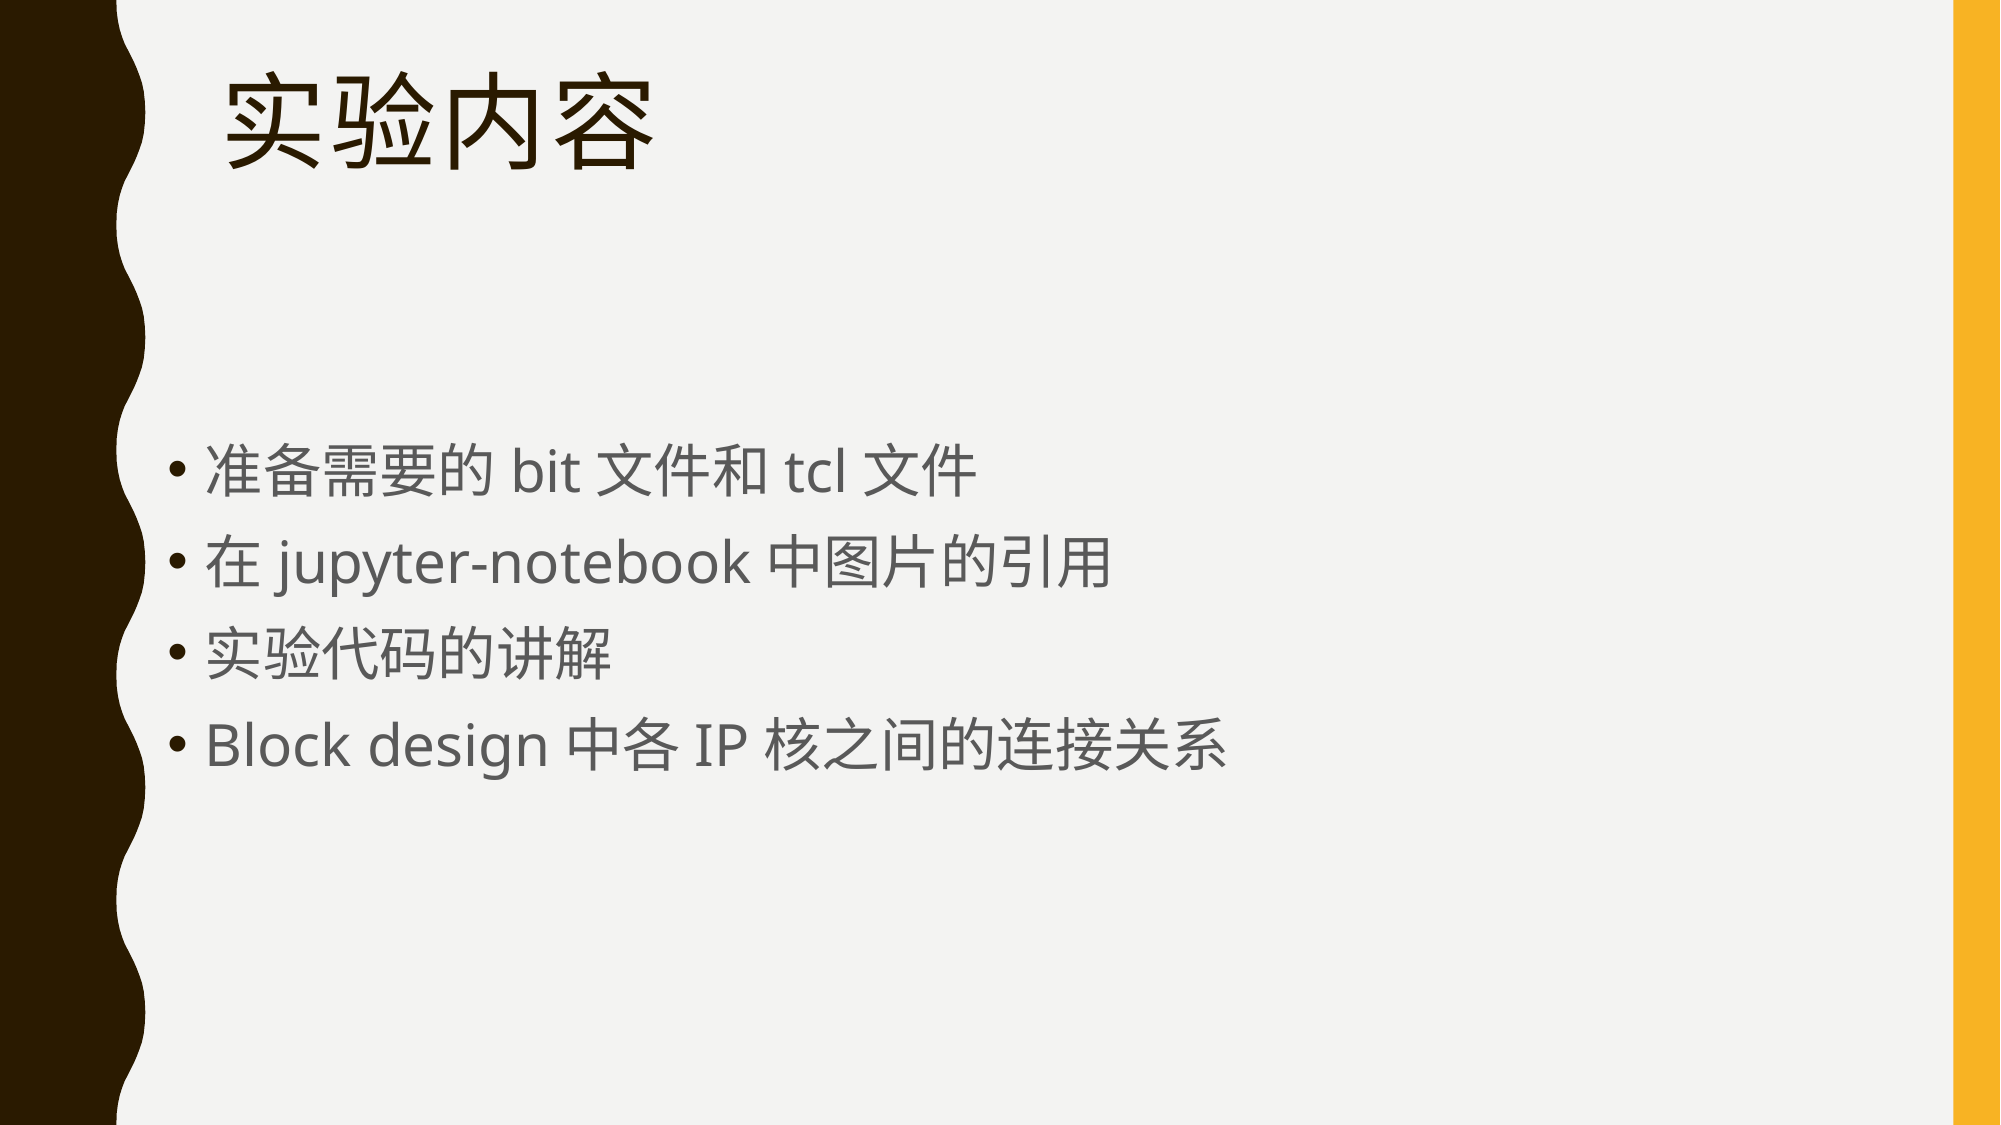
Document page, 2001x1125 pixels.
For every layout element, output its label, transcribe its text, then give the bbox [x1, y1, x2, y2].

title 实验内容 [205, 62, 1875, 308]
list 准备需要的bit文件和tcl文件 在jupyter-notebook中图片的引用 实验代码的讲解 Block design中各IP核之间的连接关系 [152, 419, 1878, 877]
